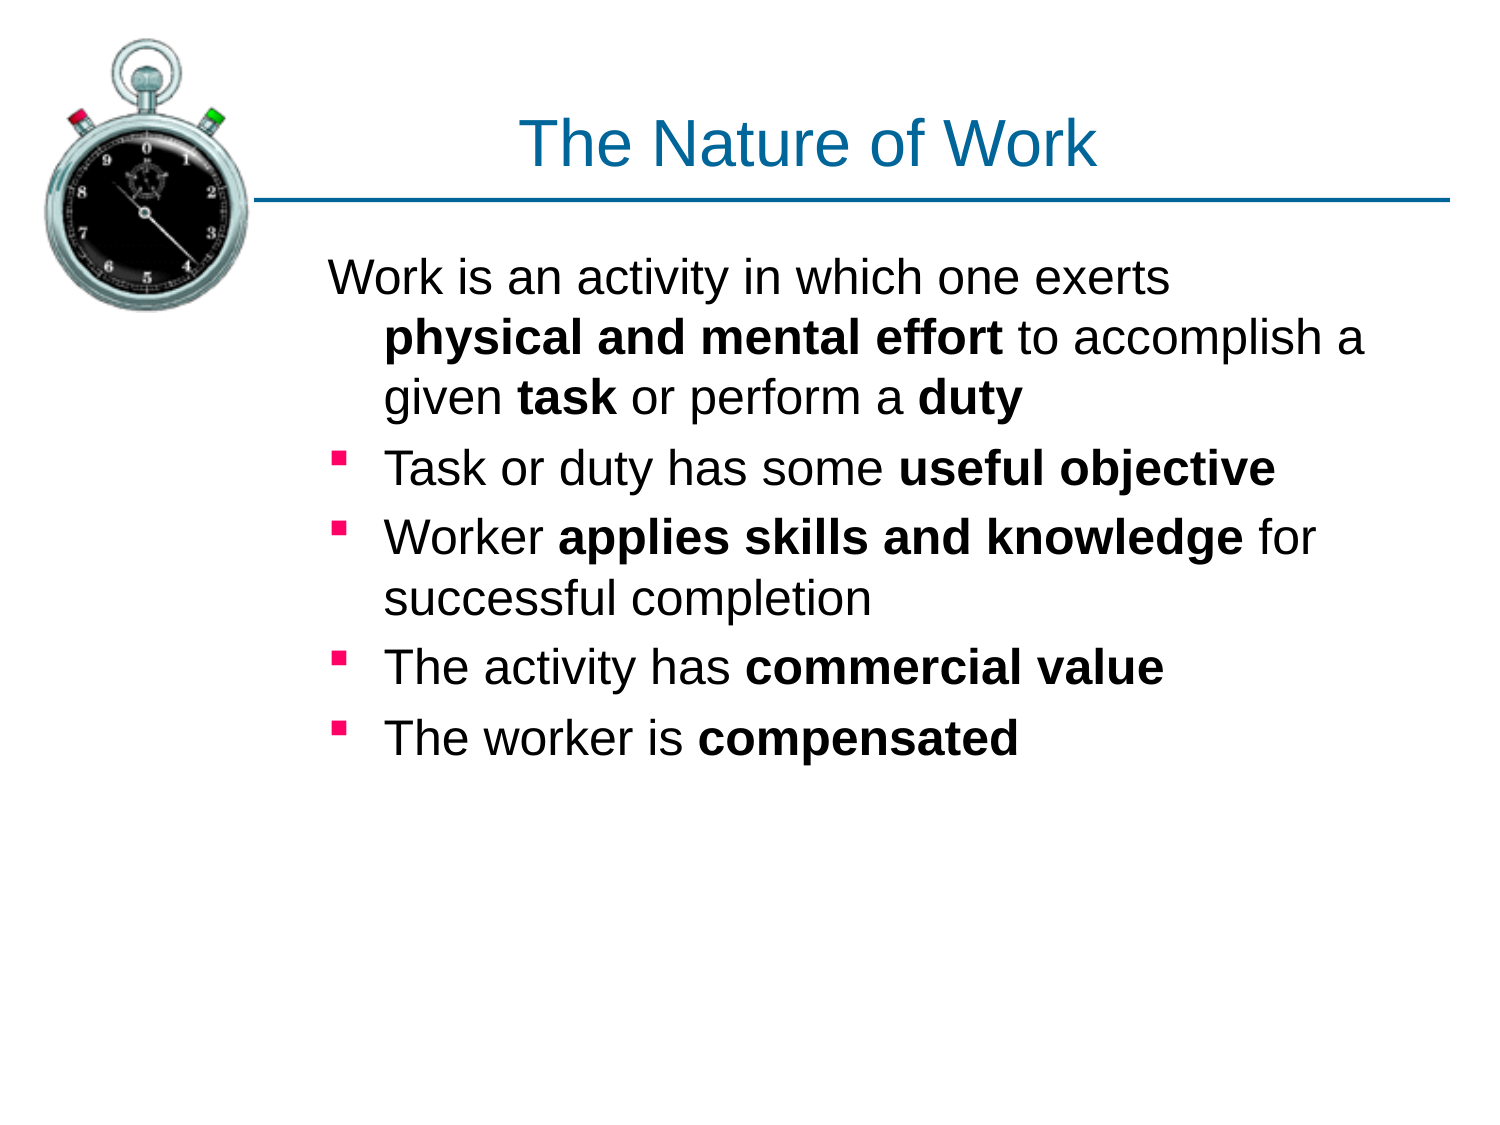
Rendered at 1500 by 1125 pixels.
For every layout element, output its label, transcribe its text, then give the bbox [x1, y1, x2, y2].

title The Nature of Work [275, 37, 1343, 188]
picture [37, 37, 254, 313]
list Work is an activity in which one exerts physical and mental effort to accomplish a given task or perform a duty Task or duty has some useful objective Worker applies skills and knowledge for successful completion The activity has commercial value The worker is compensated [312, 237, 1400, 975]
